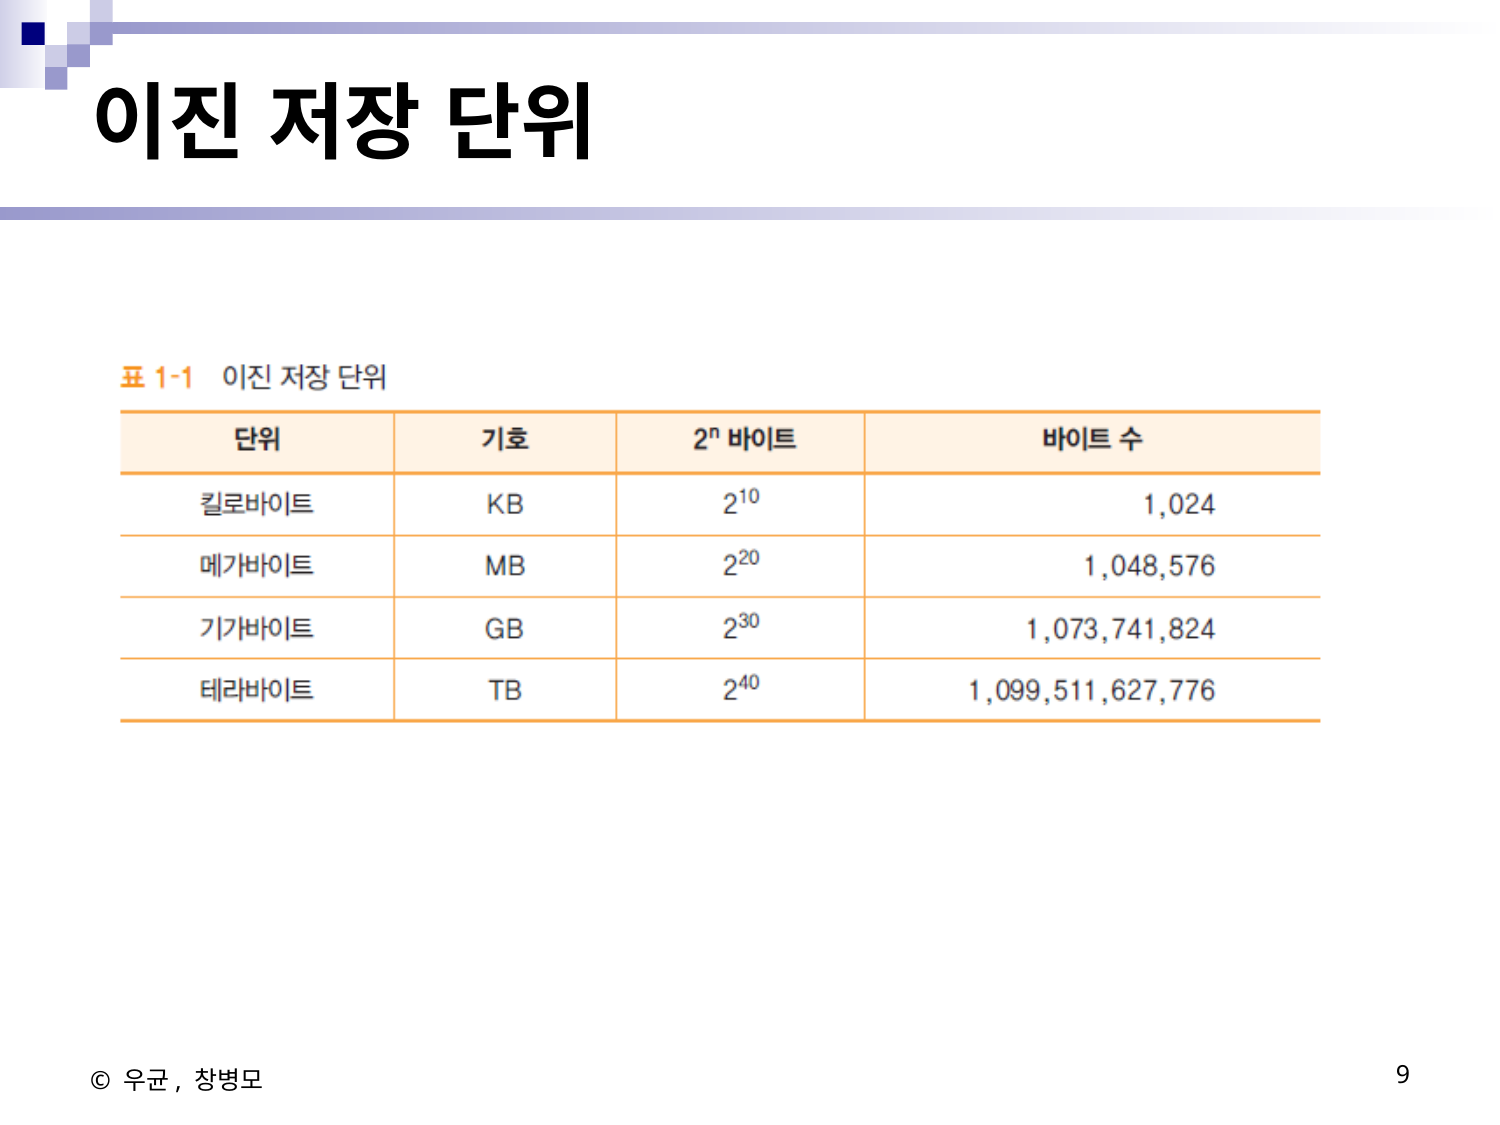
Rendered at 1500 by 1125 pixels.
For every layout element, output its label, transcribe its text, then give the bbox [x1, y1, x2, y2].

title 이진 저장 단위 [76, 42, 1427, 197]
slide_number 9 [1074, 1025, 1425, 1100]
picture [111, 349, 1360, 743]
slide_number © 우균, 창병모 [75, 1024, 425, 1103]
